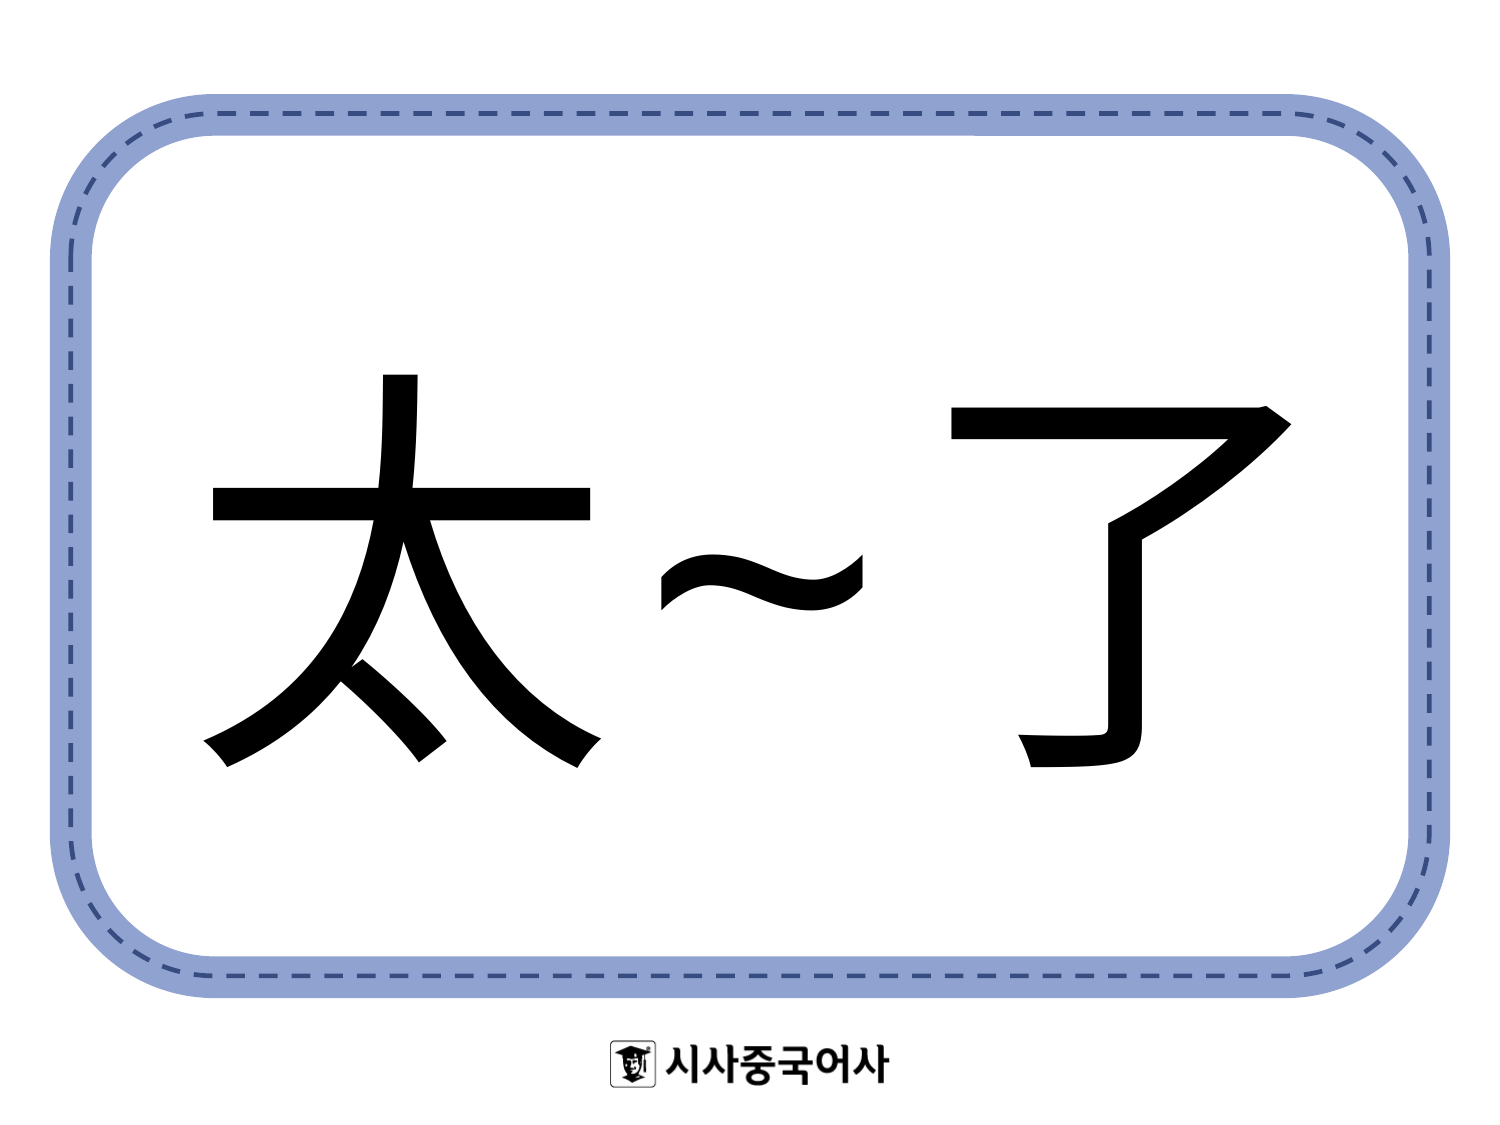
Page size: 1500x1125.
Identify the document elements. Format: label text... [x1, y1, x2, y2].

text_box 太~了 [171, 231, 1380, 895]
picture [602, 1034, 898, 1094]
